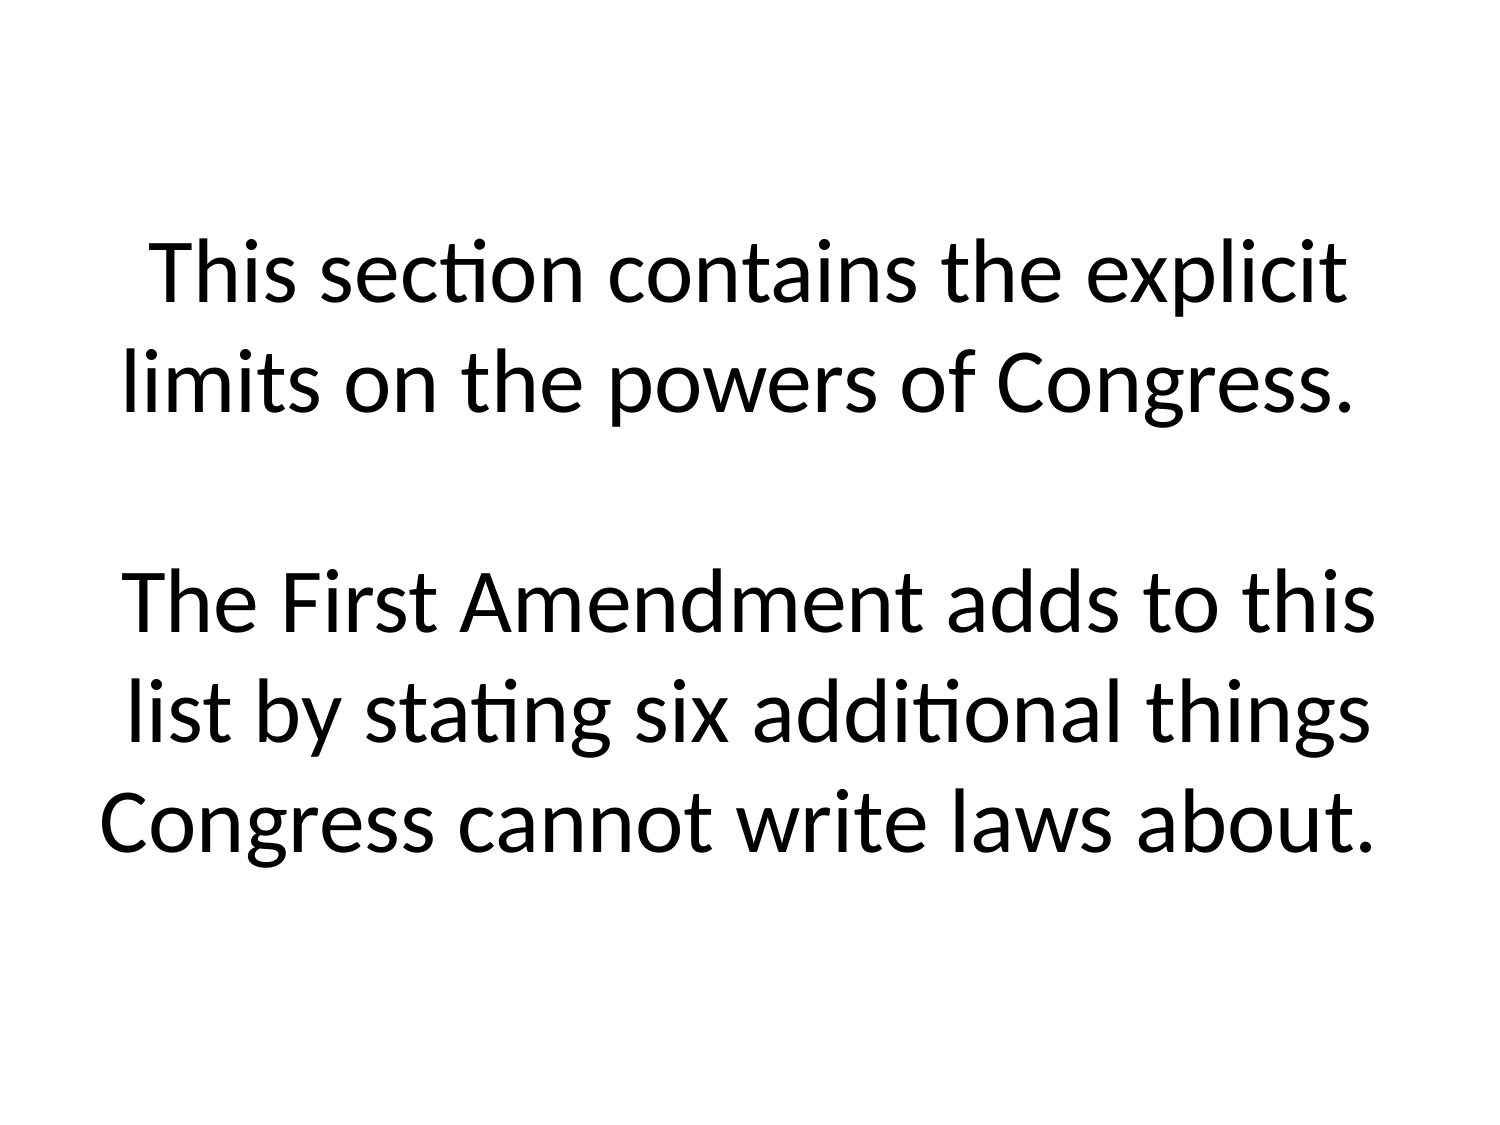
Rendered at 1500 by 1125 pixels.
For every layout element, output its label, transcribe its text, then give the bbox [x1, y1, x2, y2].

title This section contains the explicit limits on the powers of Congress. The First Amendment adds to this list by stating six additional things Congress cannot write laws about. [74, 44, 1426, 1038]
